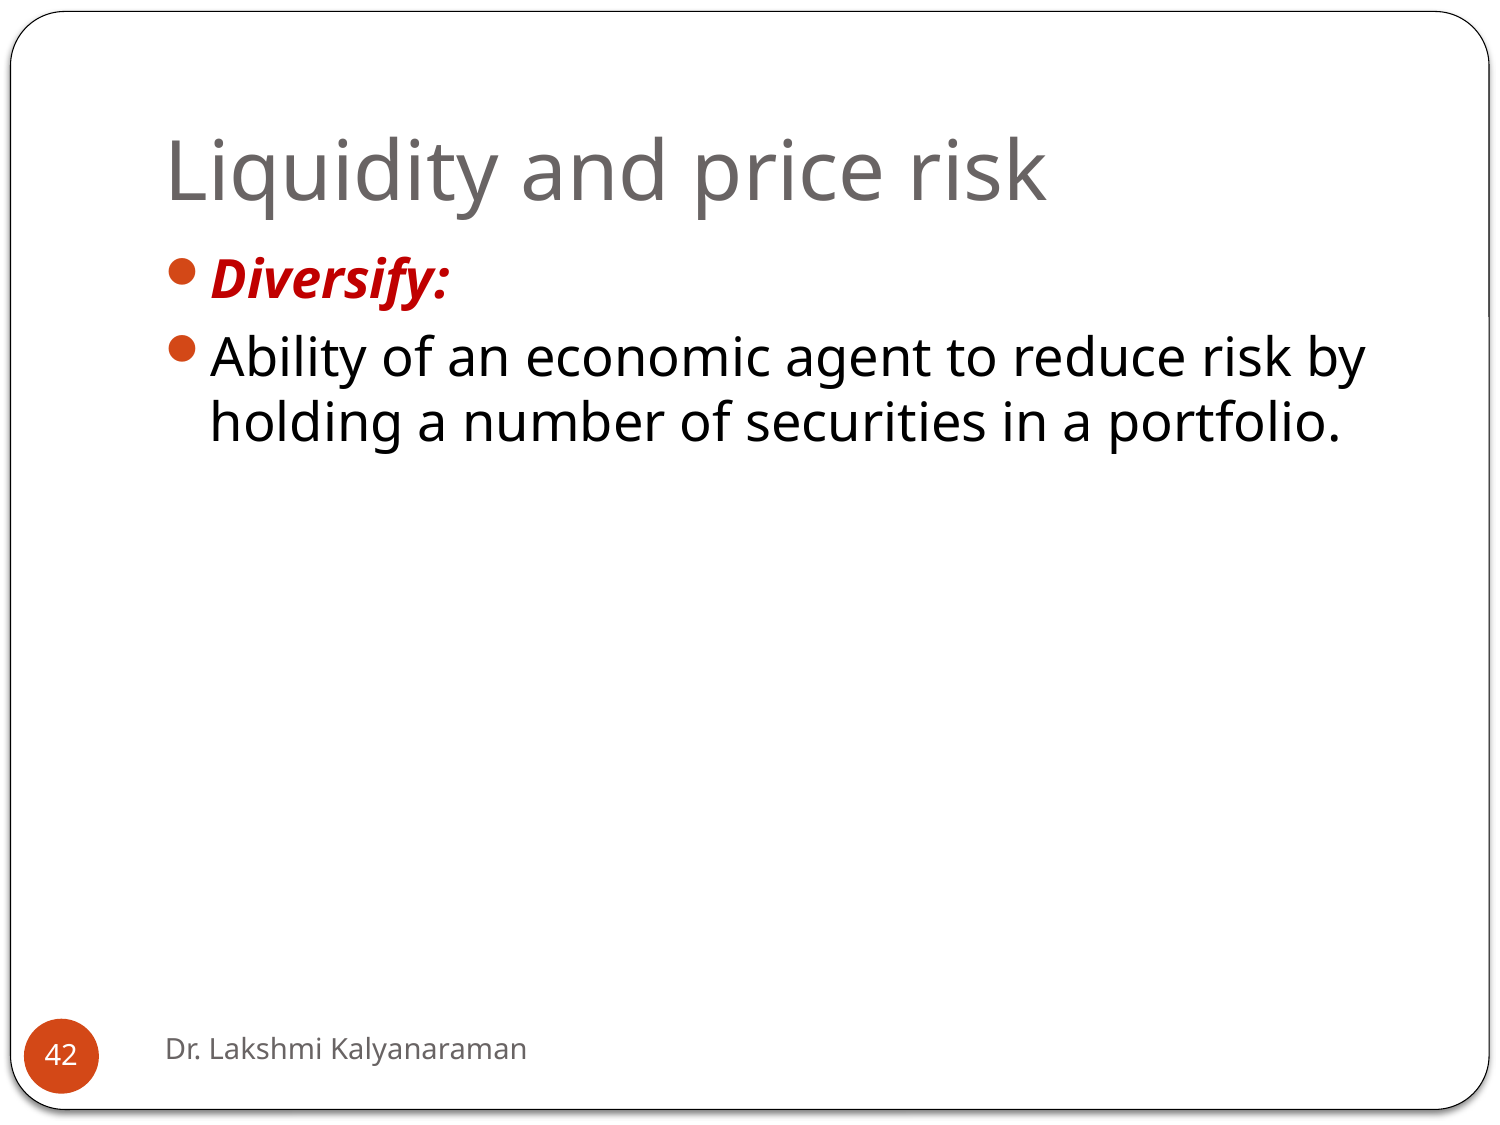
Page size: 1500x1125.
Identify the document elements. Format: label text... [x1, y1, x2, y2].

slide_number 42 [23, 1018, 99, 1094]
list Diversify: Ability of an economic agent to reduce risk by holding a number of securities in a portfolio. [150, 237, 1425, 988]
title Liquidity and price risk [150, 45, 1425, 233]
footer Dr. Lakshmi Kalyanaraman [150, 1012, 800, 1088]
